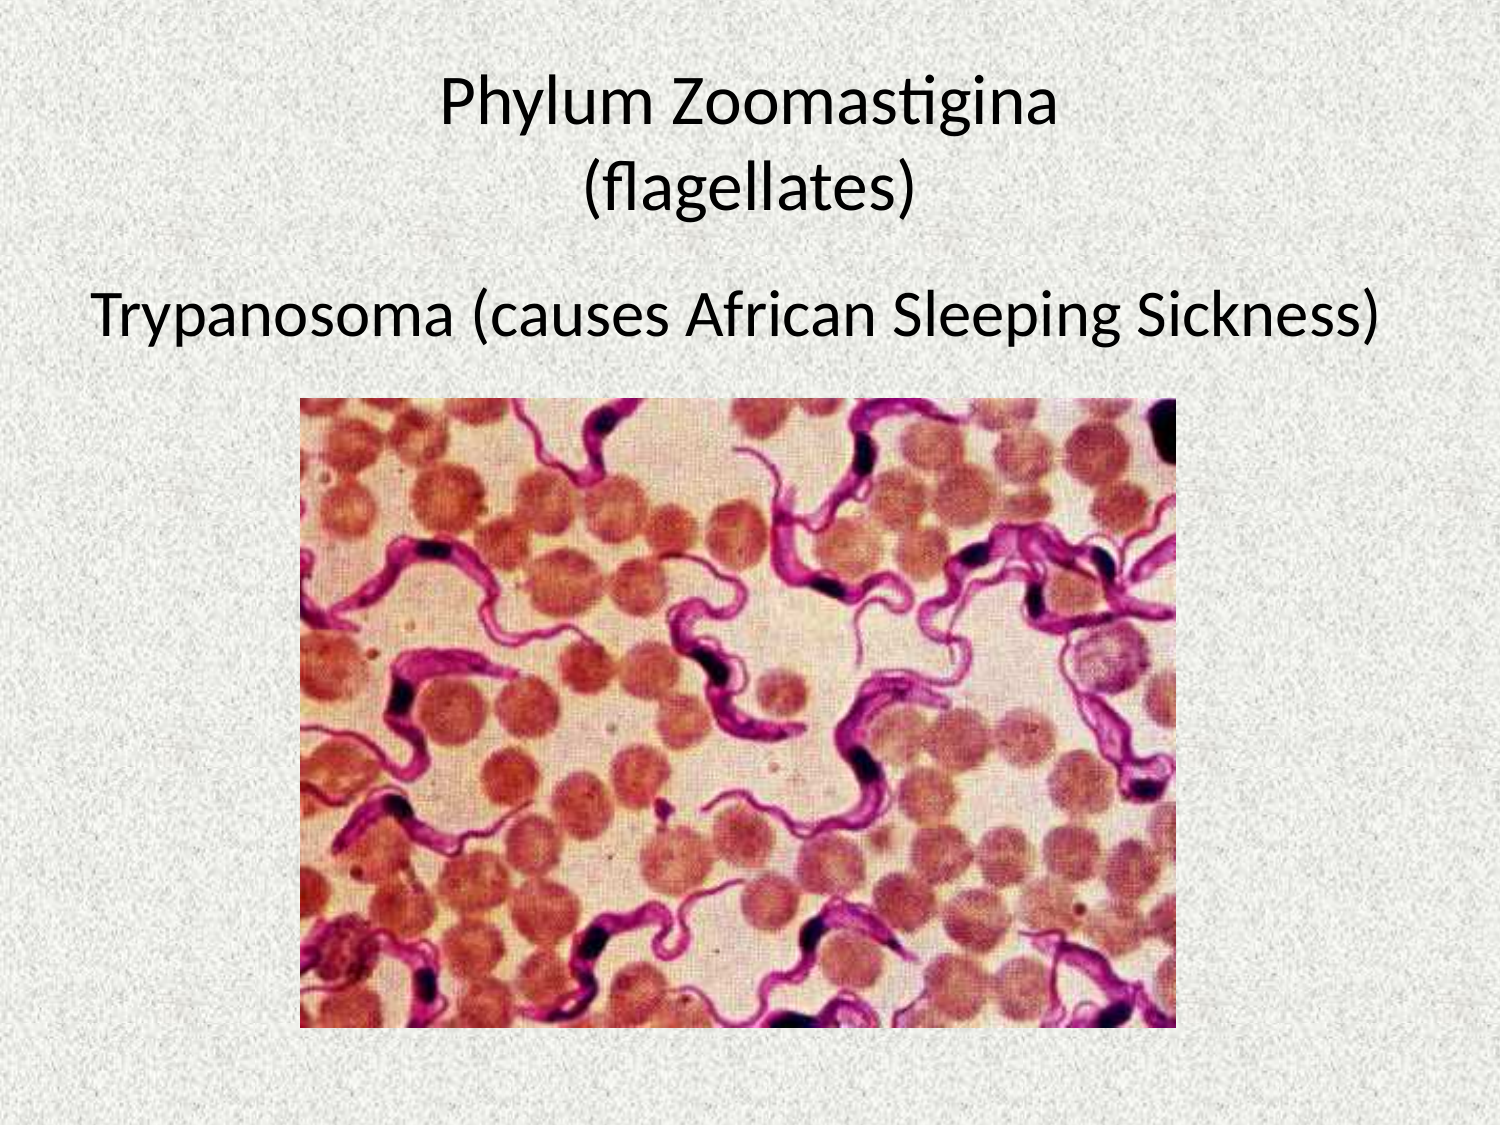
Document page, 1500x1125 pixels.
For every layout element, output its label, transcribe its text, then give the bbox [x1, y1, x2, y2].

picture [0, 0, 1500, 1125]
list Trypanosoma (causes African Sleeping Sickness) [75, 262, 1425, 1075]
title Phylum Zoomastigina (flagellates) [75, 45, 1425, 233]
